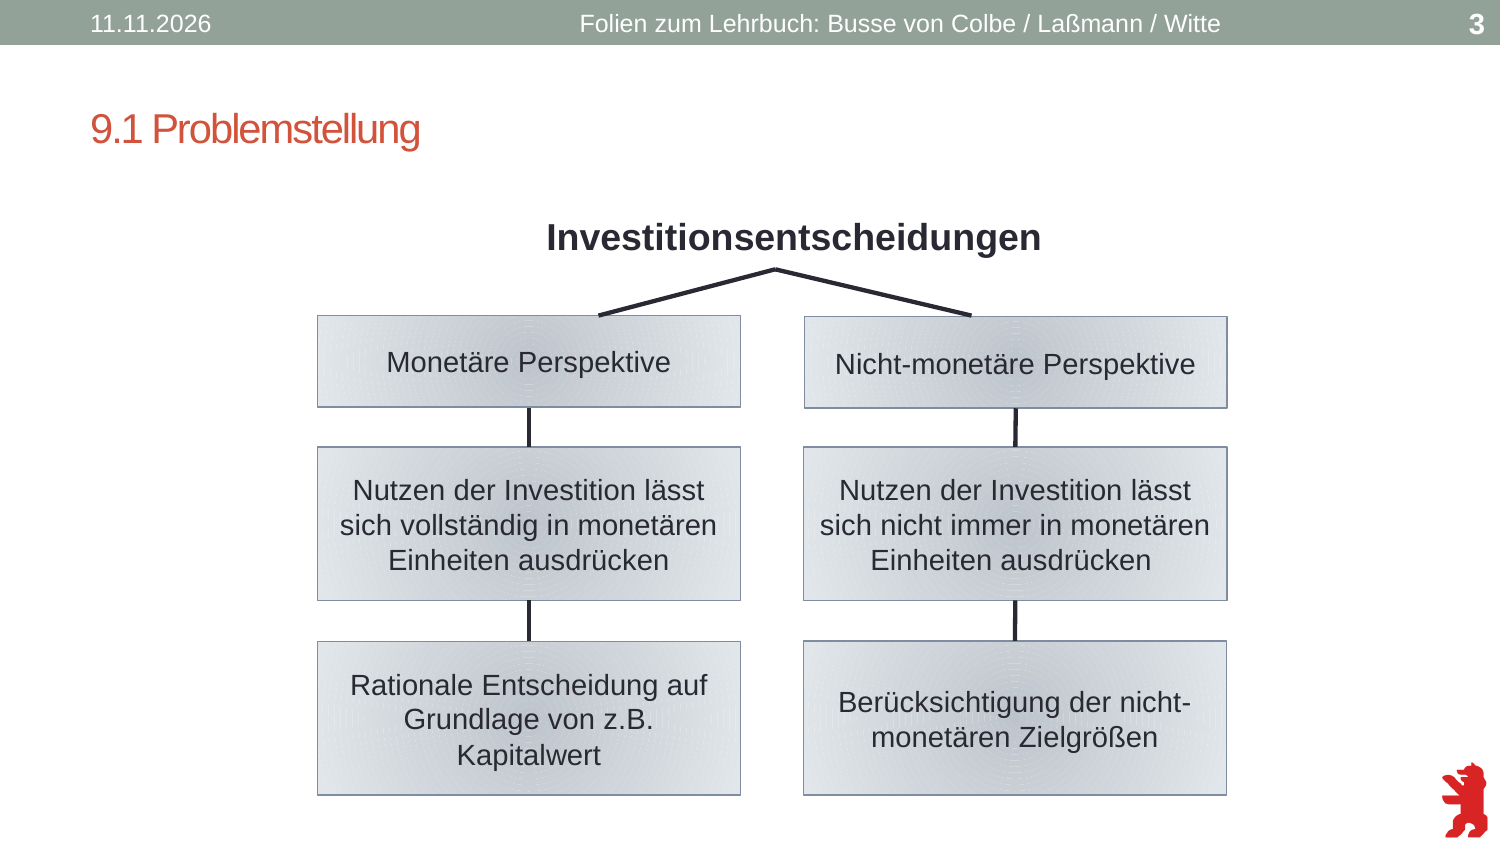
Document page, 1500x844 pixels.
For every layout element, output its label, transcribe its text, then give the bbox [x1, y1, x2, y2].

text_box Investitionsentscheidungen [531, 205, 1058, 266]
slide_number 3 [1325, 2, 1500, 43]
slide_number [75, 2, 550, 43]
title 9.1 Problemstellung [75, 65, 1500, 188]
picture [1434, 760, 1500, 844]
footer Folien zum Lehrbuch: Busse von Colbe / Laßmann / Witte [562, 2, 1238, 43]
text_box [317, 269, 1228, 796]
